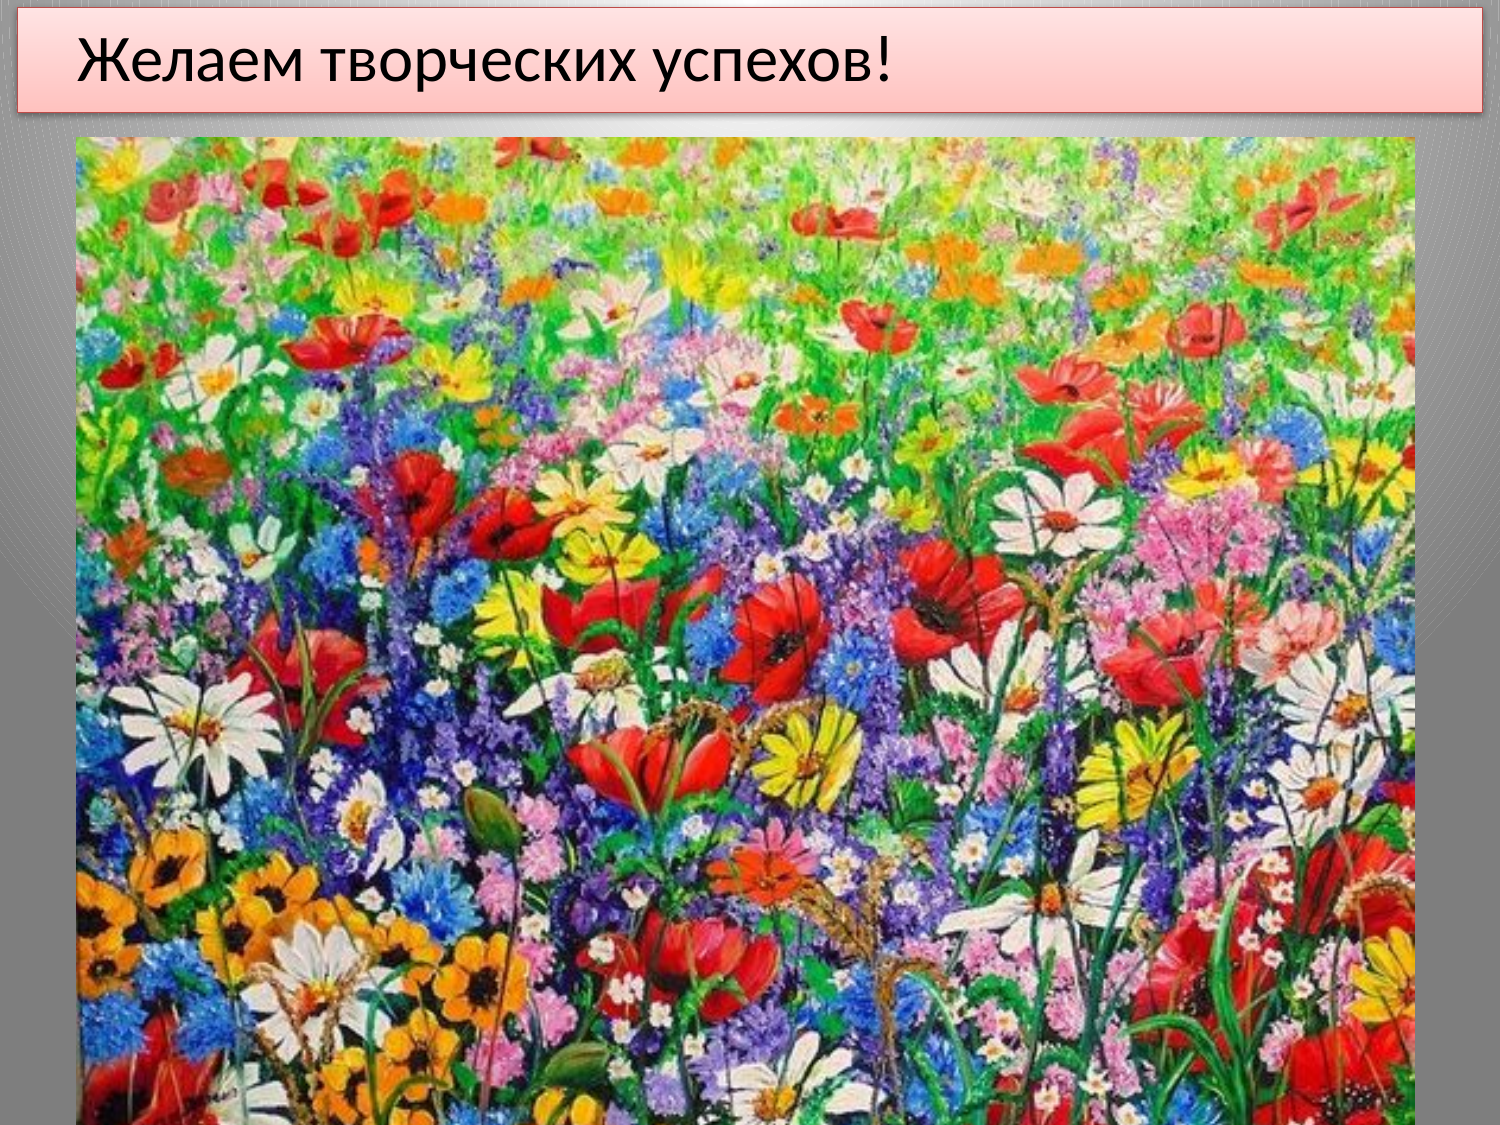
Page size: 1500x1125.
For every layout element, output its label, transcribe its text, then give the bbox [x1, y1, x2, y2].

picture [76, 136, 1415, 1125]
list Желаем творческих успехов! [17, 7, 1483, 113]
